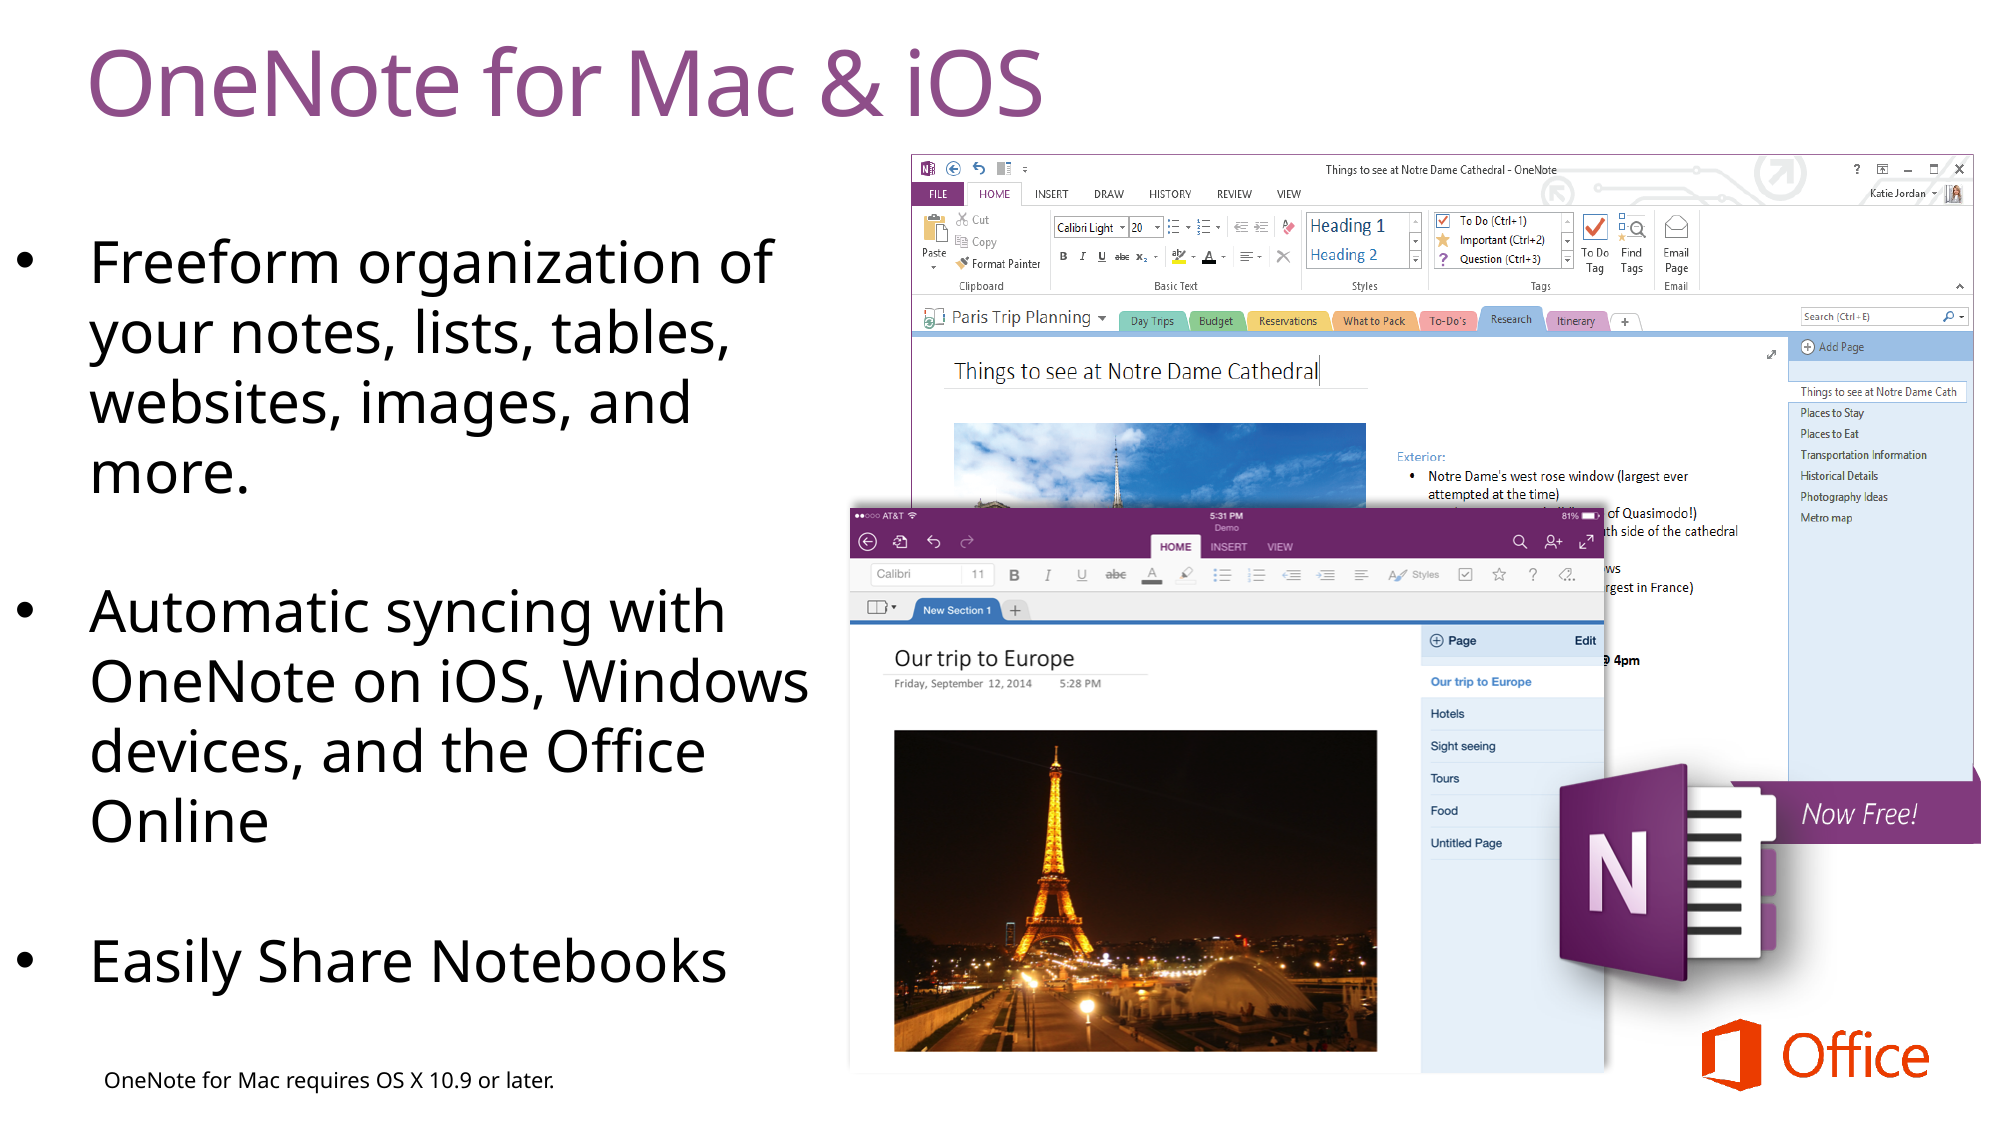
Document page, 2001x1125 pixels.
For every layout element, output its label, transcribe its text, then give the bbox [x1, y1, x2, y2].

picture [850, 154, 1981, 1074]
text_box Freeform organization of your notes, lists, tables, websites, images, and more. Automatic syncing with OneNote on iOS, Windows devices, and the Office Online Easily Share Notebooks [0, 217, 834, 1002]
text_box OneNote for Mac requires OS X 10.9 or later. [89, 1058, 1090, 1100]
picture [1670, 987, 1960, 1122]
title OneNote for Mac & iOS [85, 37, 1915, 161]
